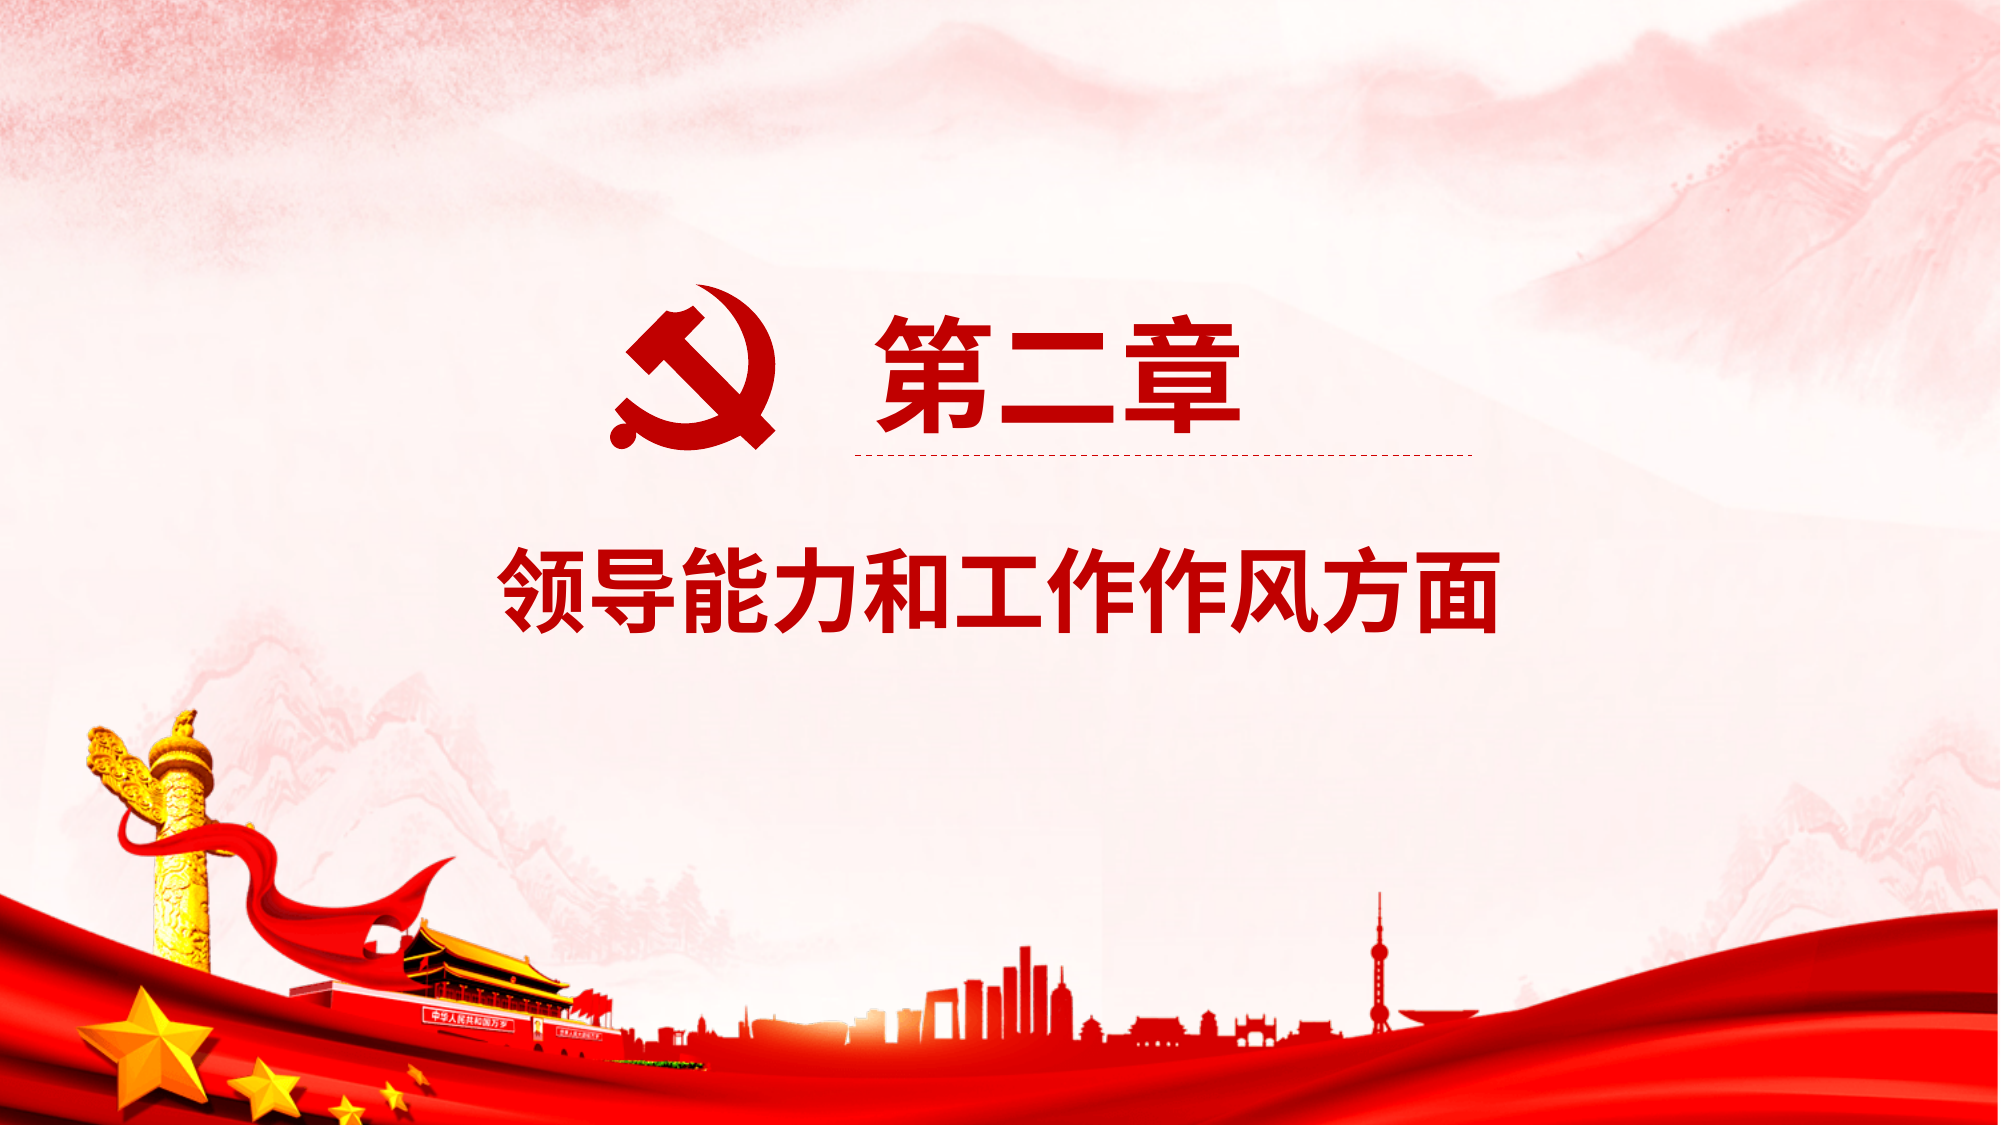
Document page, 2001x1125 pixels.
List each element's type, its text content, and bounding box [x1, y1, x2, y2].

text_box [610, 284, 776, 451]
text_box 第二章 [855, 290, 1378, 455]
picture [0, 0, 2001, 1125]
text_box 领导能力和工作作风方面 [382, 526, 1618, 652]
